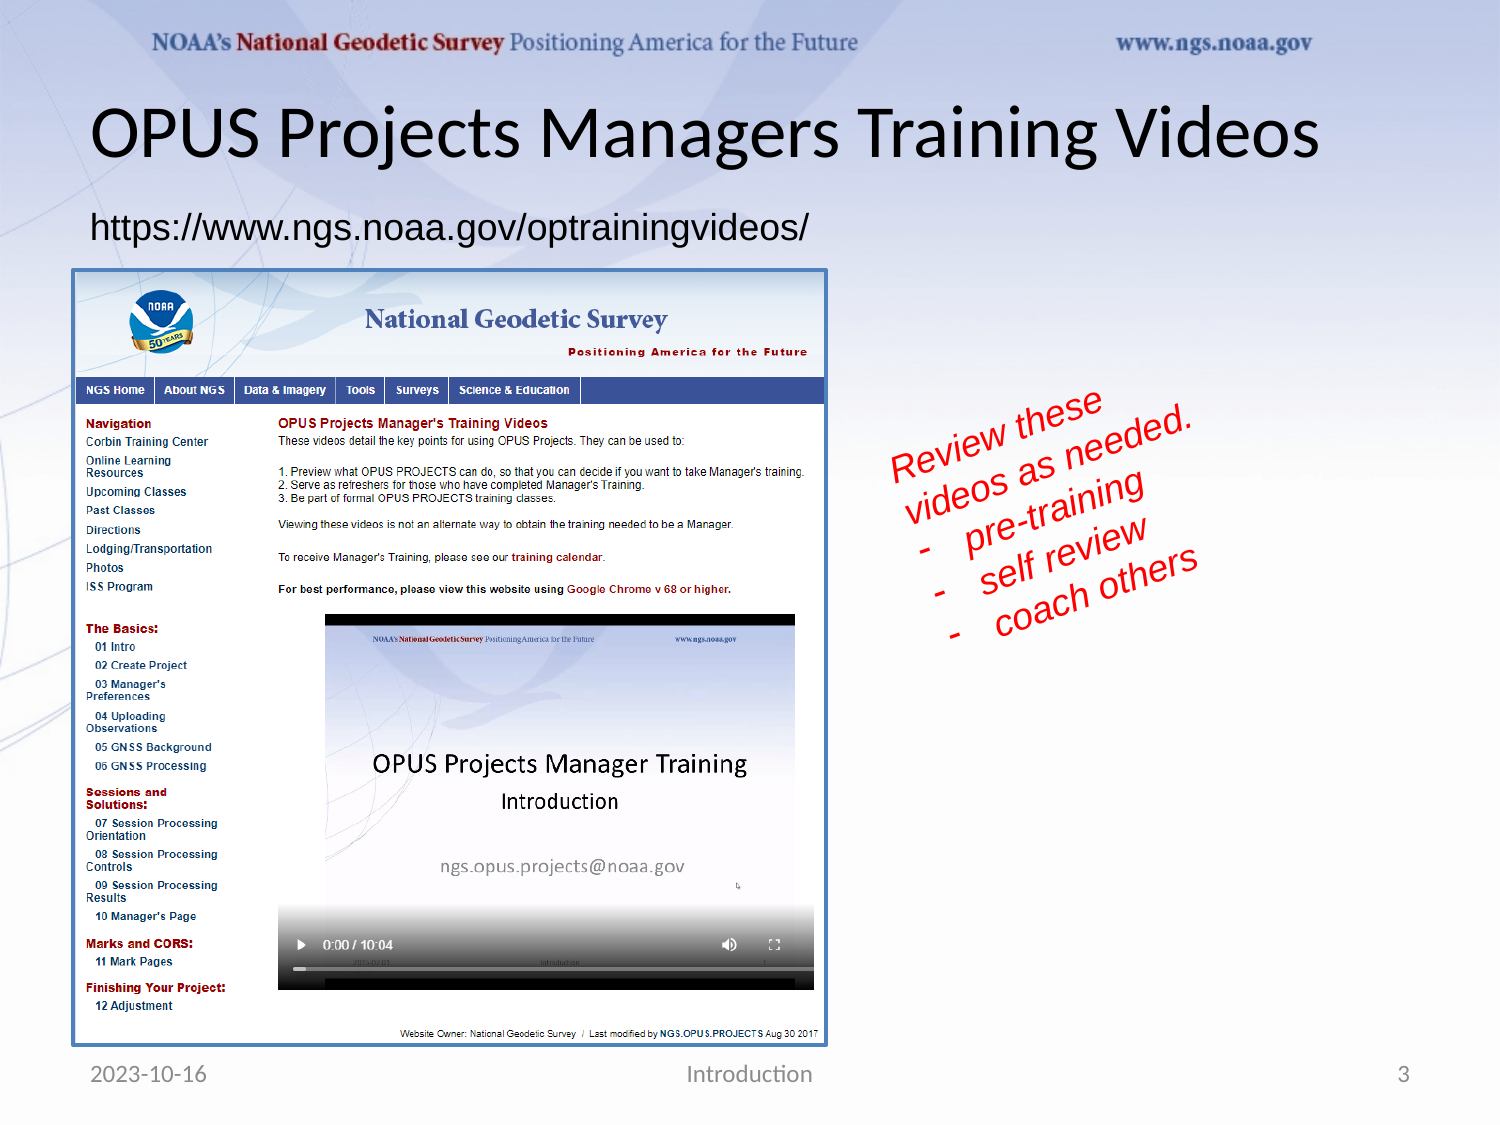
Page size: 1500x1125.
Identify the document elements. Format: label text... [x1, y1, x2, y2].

text_box https://www.ngs.noaa.gov/optrainingvideos/ [74, 195, 848, 256]
text_box Review these videos as needed. pre-training self review coach others [865, 327, 1284, 673]
title OPUS Projects Managers Training Videos [74, 74, 1426, 181]
picture [0, 0, 1500, 1125]
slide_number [75, 1051, 425, 1103]
slide_number 3 [1074, 1042, 1425, 1103]
footer Introduction [512, 1042, 988, 1103]
